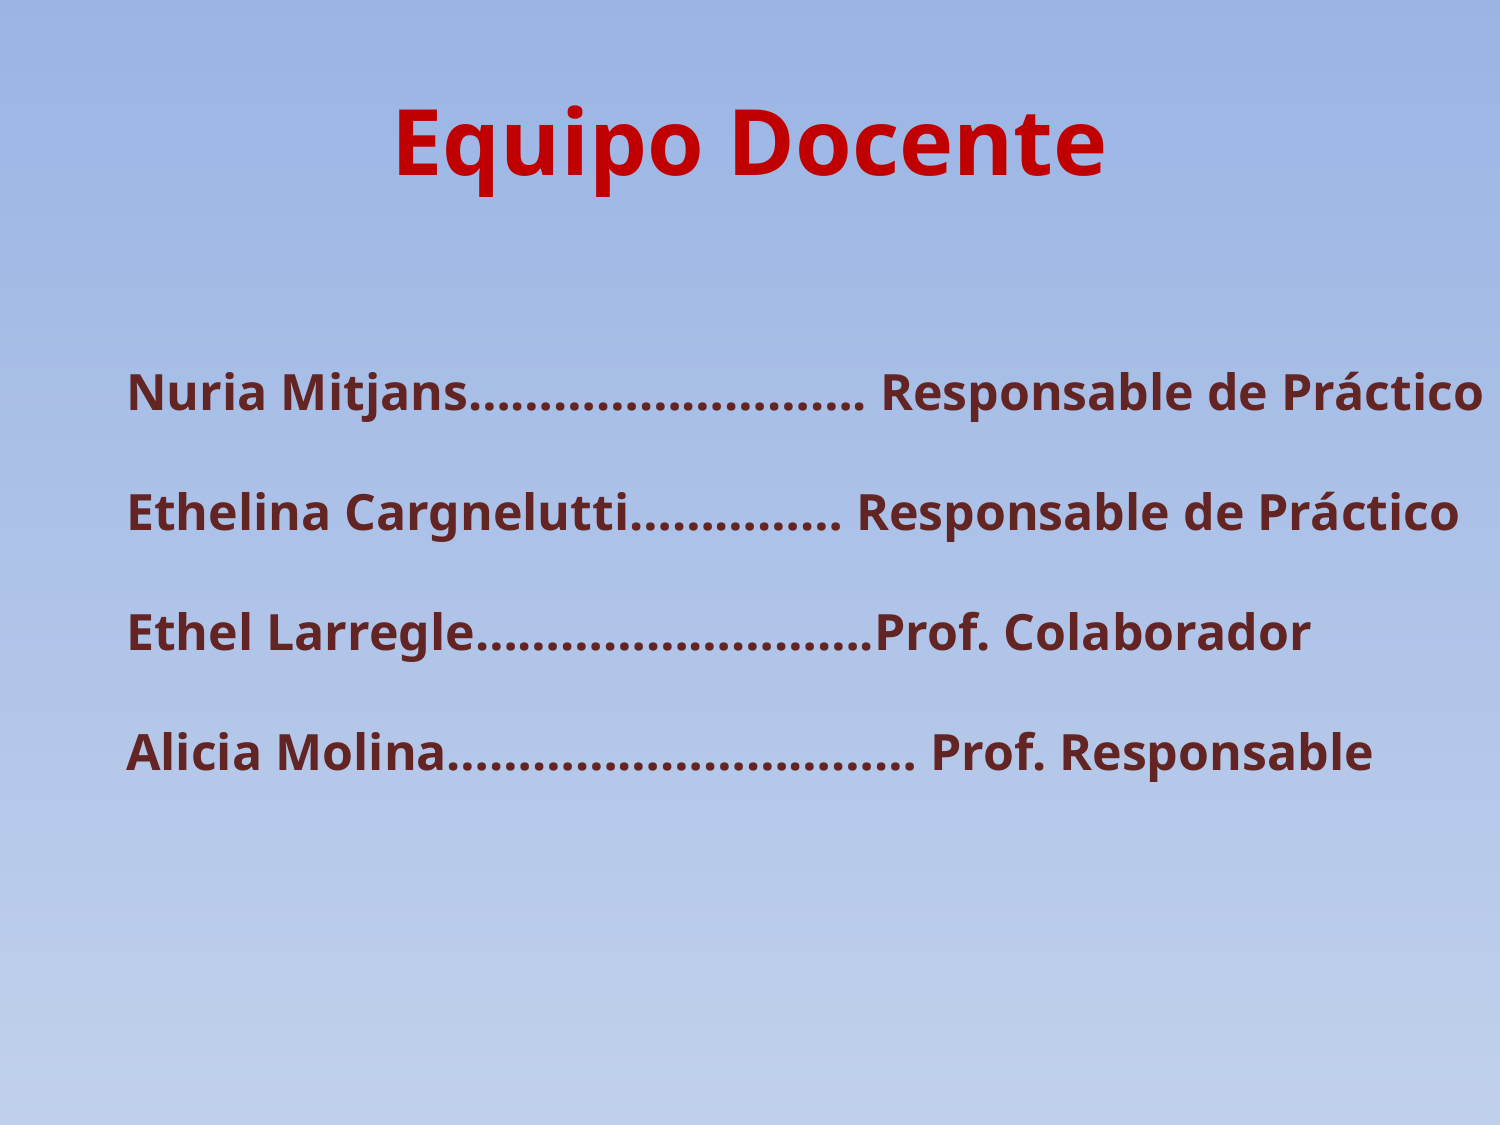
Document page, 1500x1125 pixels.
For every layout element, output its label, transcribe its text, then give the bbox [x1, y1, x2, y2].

text_box Nuria Mitjans………………………. Responsable de Práctico Ethelina Cargnelutti…………… Responsable de Práctico Ethel Larregle……………………….Prof. Colaborador Alicia Molina…………………………… Prof. Responsable [111, 292, 1500, 908]
title Equipo Docente [74, 44, 1426, 233]
